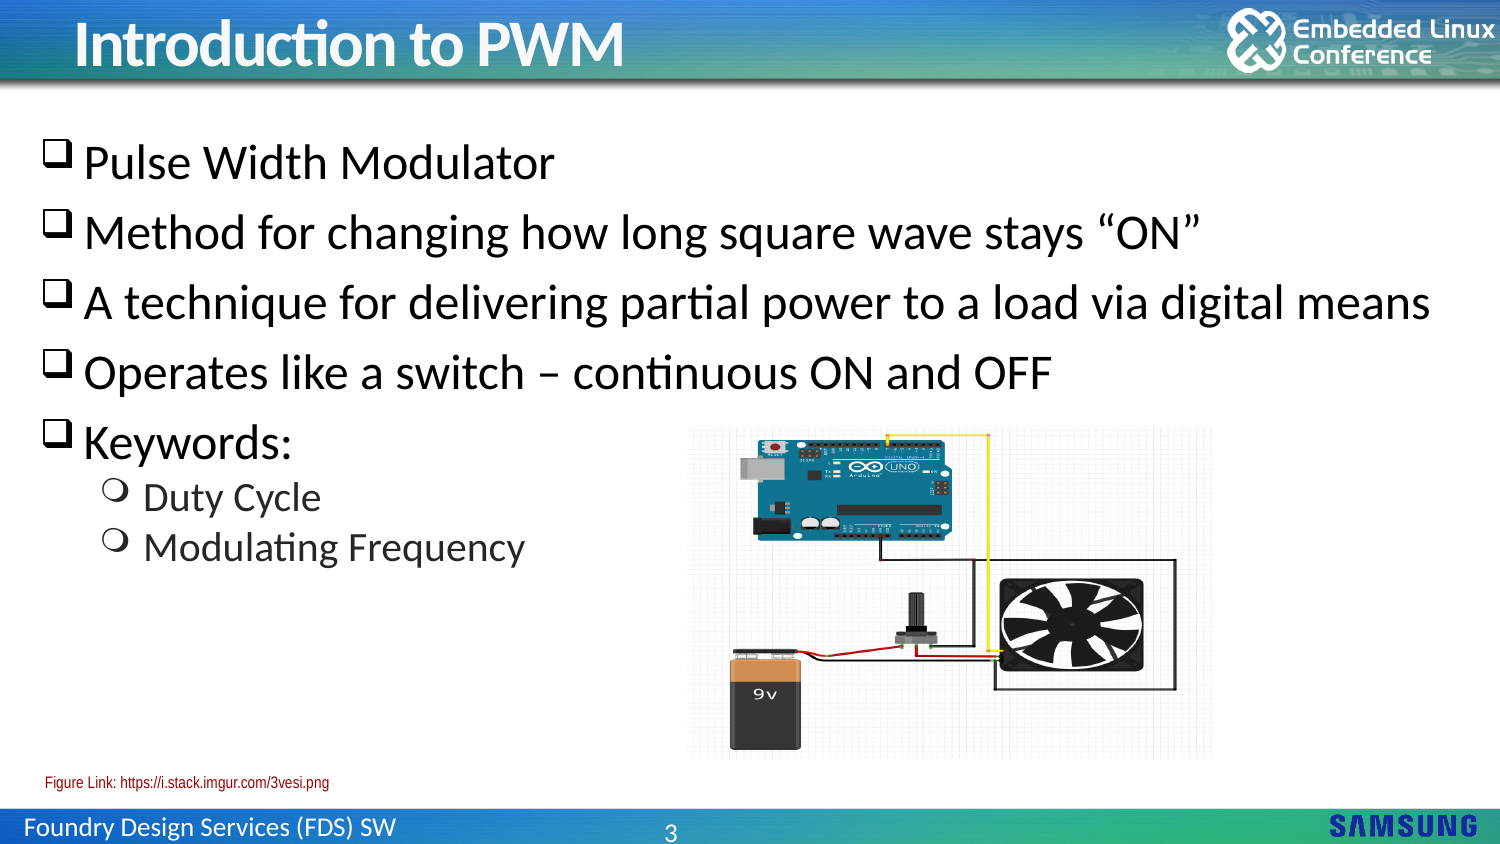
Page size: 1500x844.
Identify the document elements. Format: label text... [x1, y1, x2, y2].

text_box Figure Link: https://i.stack.imgur.com/3vesi.png [24, 764, 350, 799]
title Introduction to PWM [58, 1, 1430, 78]
picture [0, 0, 1500, 844]
list Pulse Width Modulator Method for changing how long square wave stays “ON” A technique for delivering partial power to a load via digital means Operates like a switch – continuous ON and OFF Keywords: Duty Cycle Modulating Frequency [24, 121, 1475, 597]
